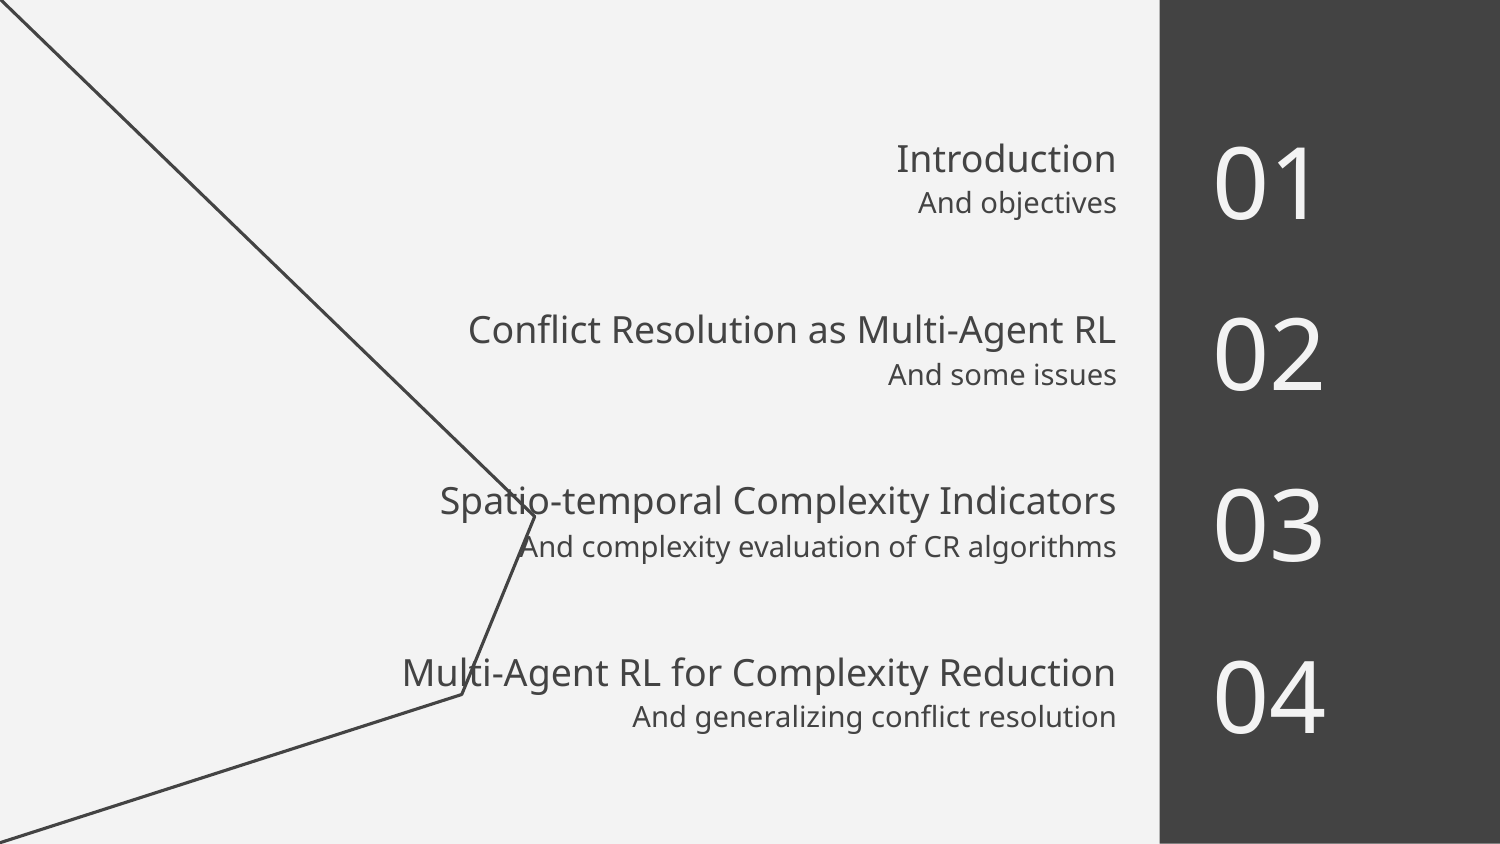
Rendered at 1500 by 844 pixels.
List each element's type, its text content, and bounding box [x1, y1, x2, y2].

subtitle And complexity evaluation of CR algorithms [433, 513, 1133, 585]
title 04 [1197, 619, 1382, 767]
subtitle And generalizing conflict resolution [433, 683, 1133, 755]
title 02 [1197, 276, 1382, 425]
title Spatio-temporal Complexity Indicators [372, 451, 1133, 547]
title 01 [1197, 105, 1382, 254]
subtitle And some issues [433, 341, 1133, 413]
title 03 [1197, 447, 1382, 596]
title Introduction [372, 110, 1133, 205]
subtitle And objectives [433, 169, 1133, 242]
title Conflict Resolution as Multi-Agent RL [372, 280, 1133, 376]
title Multi-Agent RL for Complexity Reduction [372, 622, 1133, 720]
